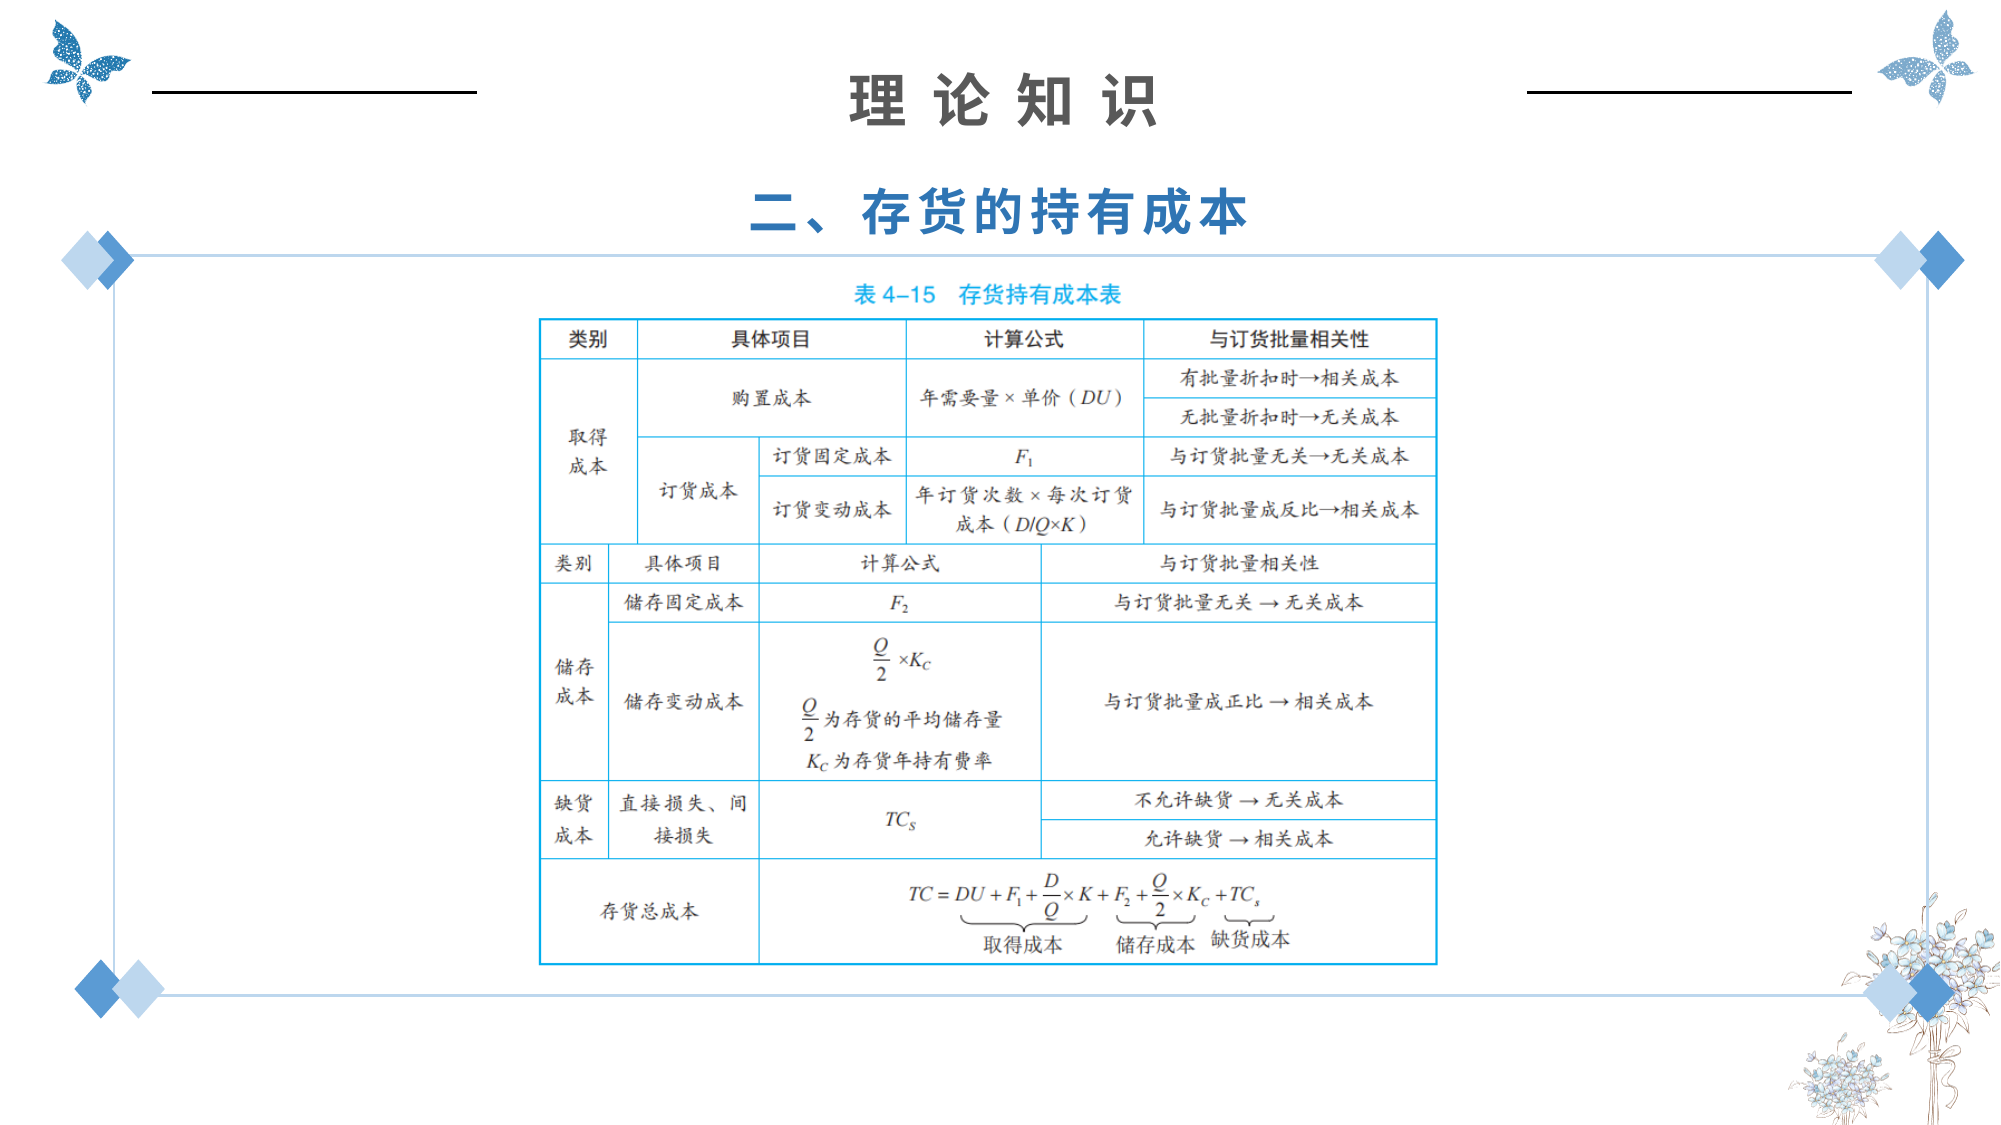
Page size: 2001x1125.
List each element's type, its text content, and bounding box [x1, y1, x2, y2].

text_box 二、存货的持有成本 [734, 172, 1265, 230]
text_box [61, 230, 1965, 1023]
picture [1788, 892, 2000, 1125]
picture [530, 279, 1460, 973]
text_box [151, 55, 1852, 142]
